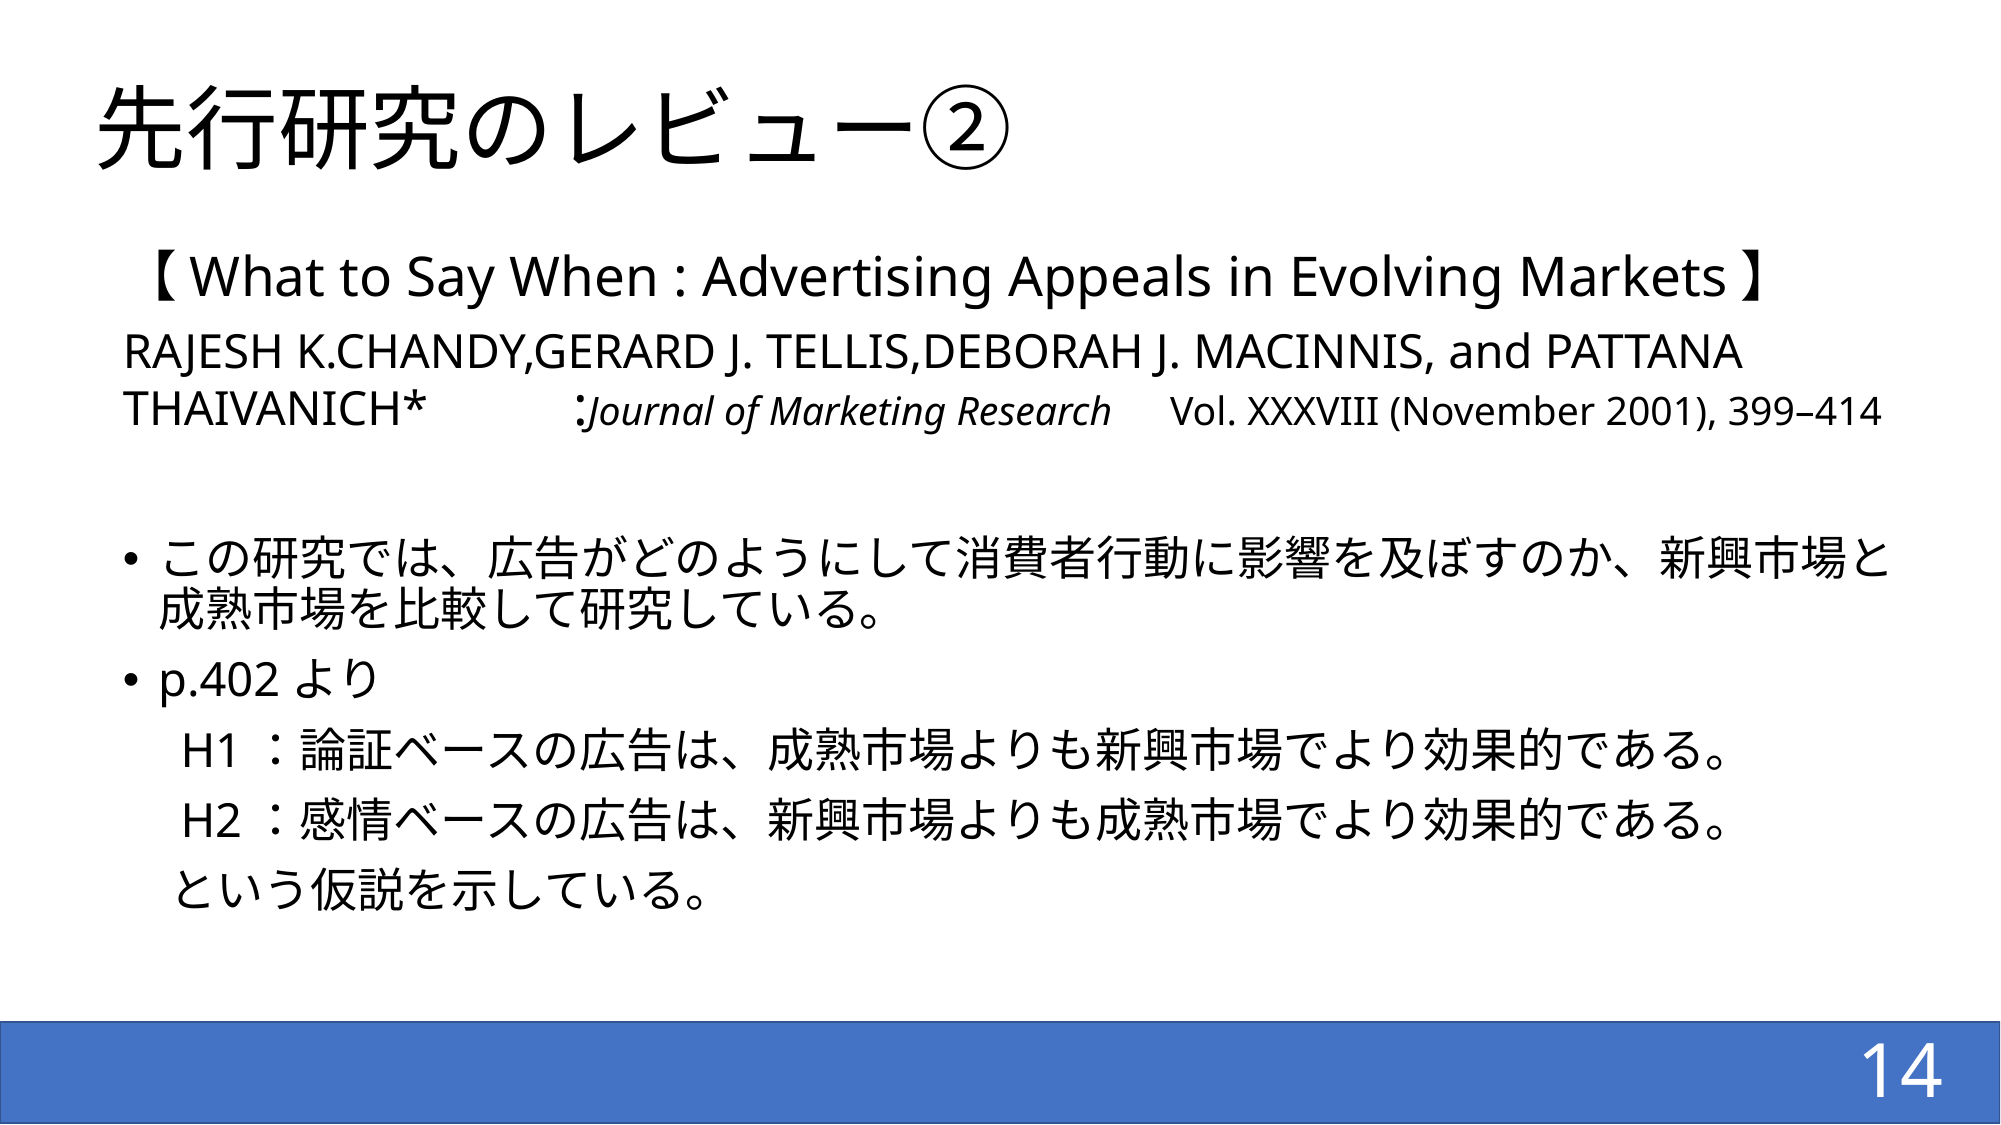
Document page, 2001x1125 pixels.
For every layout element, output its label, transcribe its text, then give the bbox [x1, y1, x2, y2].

title 先行研究のレビュー② [79, 23, 1805, 242]
list 【What to Say When : Advertising Appeals in Evolving Markets】 RAJESH K.CHANDY,GERARD J. TELLIS,DEBORAH J. MACINNIS, and PATTANA THAIVANICH* :Journal of Marketing Research Vol. XXXVIII (November 2001), 399–414 この研究では、広告がどのようにして消費者行動に影響を及ぼすのか、新興市場と成熟市場を比較して研究している。 p.402より H1：論証ベースの広告は、成熟市場よりも新興市場でより効果的である。 H2：感情ベースの広告は、新興市場よりも成熟市場でより効果的である。 という仮説を示している。 [108, 241, 1934, 956]
slide_number 14 [1507, 1043, 1958, 1104]
